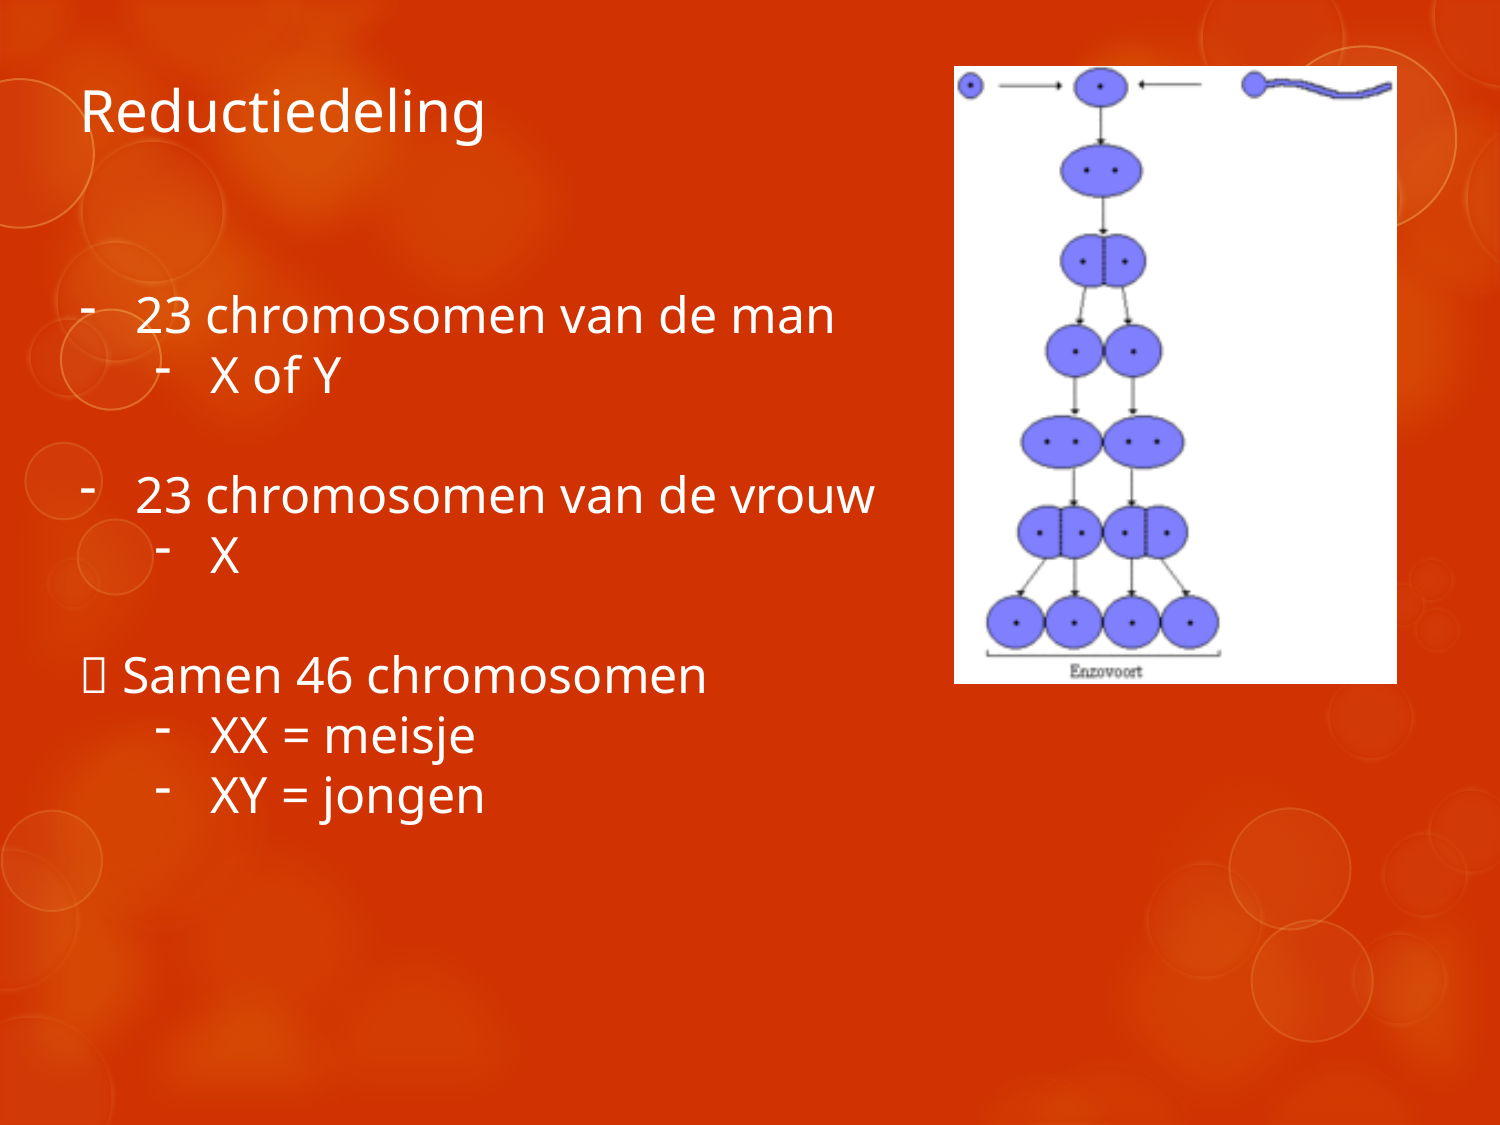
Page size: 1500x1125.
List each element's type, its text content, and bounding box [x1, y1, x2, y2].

picture [953, 65, 1397, 685]
text_box Reductiedeling 23 chromosomen van de man X of Y 23 chromosomen van de vrouw X  Samen 46 chromosomen XX = meisje XY = jongen [64, 66, 1176, 1091]
